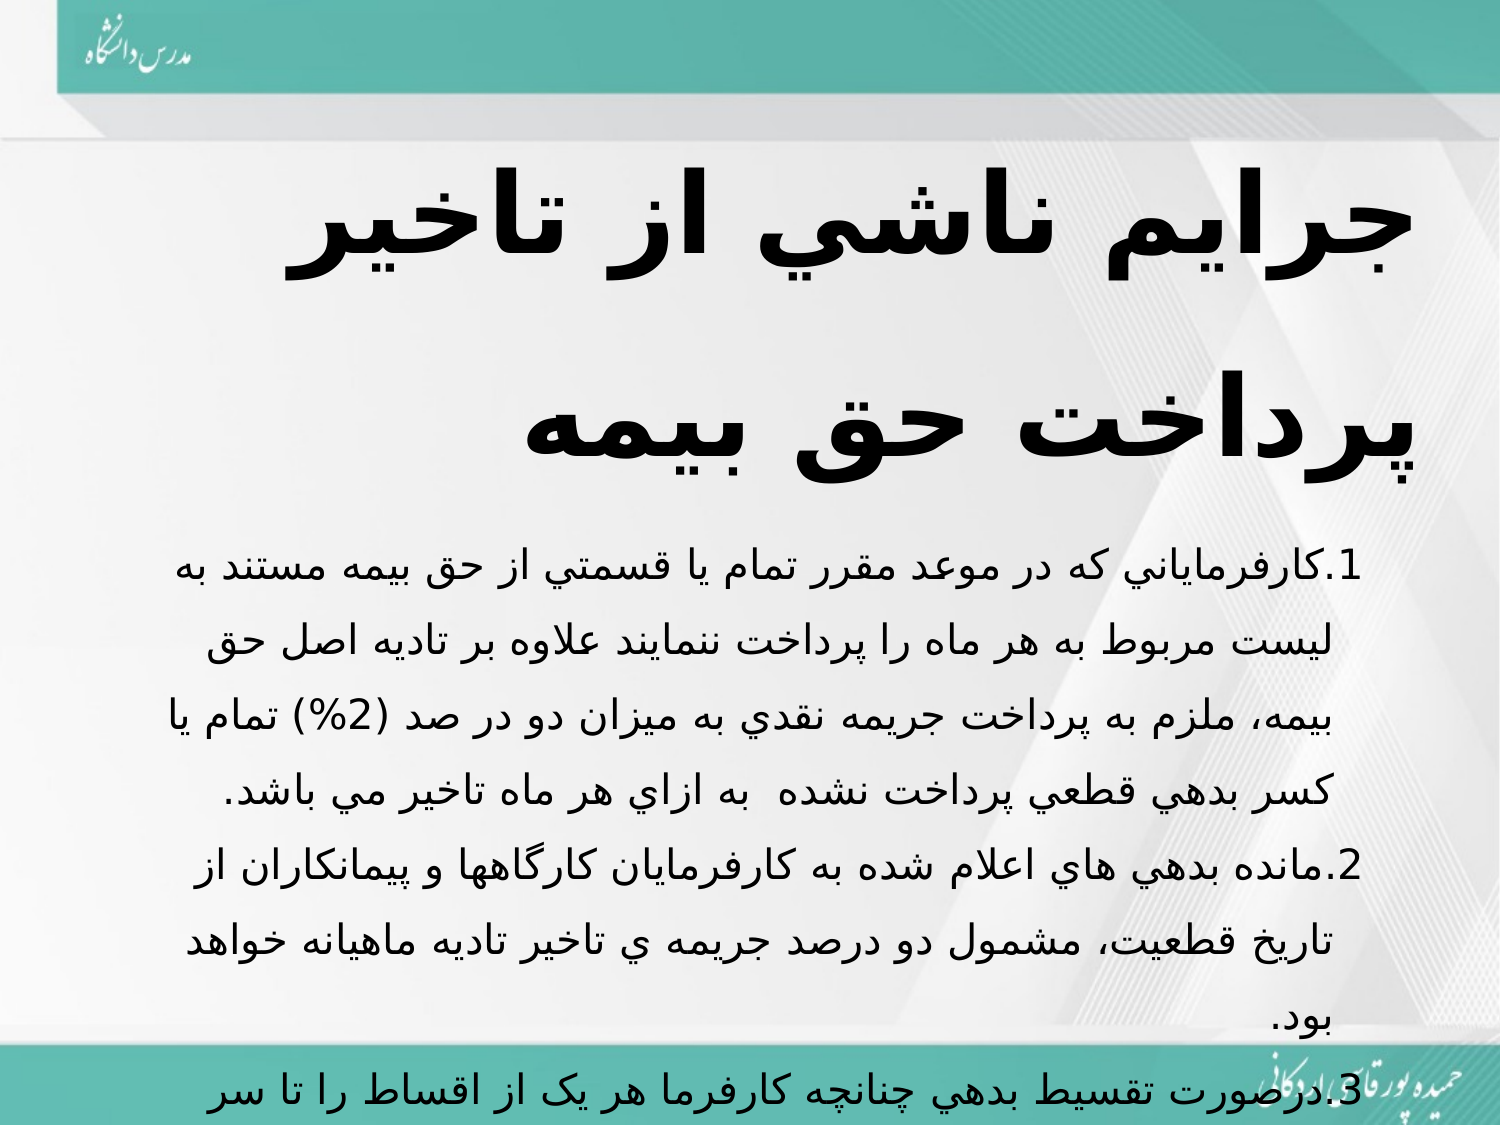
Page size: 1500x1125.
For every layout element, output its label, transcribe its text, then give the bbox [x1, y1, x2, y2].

picture [0, 0, 1500, 1125]
text_box جرايم ناشي از تاخير پرداخت حق بيمه 1.کارفرماياني که در موعد مقرر تمام يا قسمتي از حق بيمه مستند به ليست مربوط به هر ماه را پرداخت ننمايند علاوه بر تاديه اصل حق بيمه، ملزم به پرداخت جريمه نقدي به ميزان دو در صد (2%) تمام يا کسر بدهي قطعي پرداخت نشده به ازاي هر ماه تاخير مي باشد. 2.مانده بدهي هاي اعلام شده به کارفرمايان کارگاهها و پيمانکاران از تاريخ قطعيت، مشمول دو درصد جريمه ي تاخير تاديه ماهيانه خواهد بود. 3.درصورت تقسيط بدهي چنانچه کارفرما هر يک از اقساط را تا سر رسيد قسط بعدي پرداخت نکند بدهي تبديل به حال شده و از تاريخ تبديل به حال، جريمه نقدي تاخير پرداخت حق بيمه نسبت به مانده بدهي به ميزان دو درصد(2%) به ازاي هر ماه تاخير محاسبه ميگردد و جرائم مطالبه شده قبلي نيز به نسبت مانده بدهي قابل وصول مي باشد. [100, 66, 1437, 1125]
